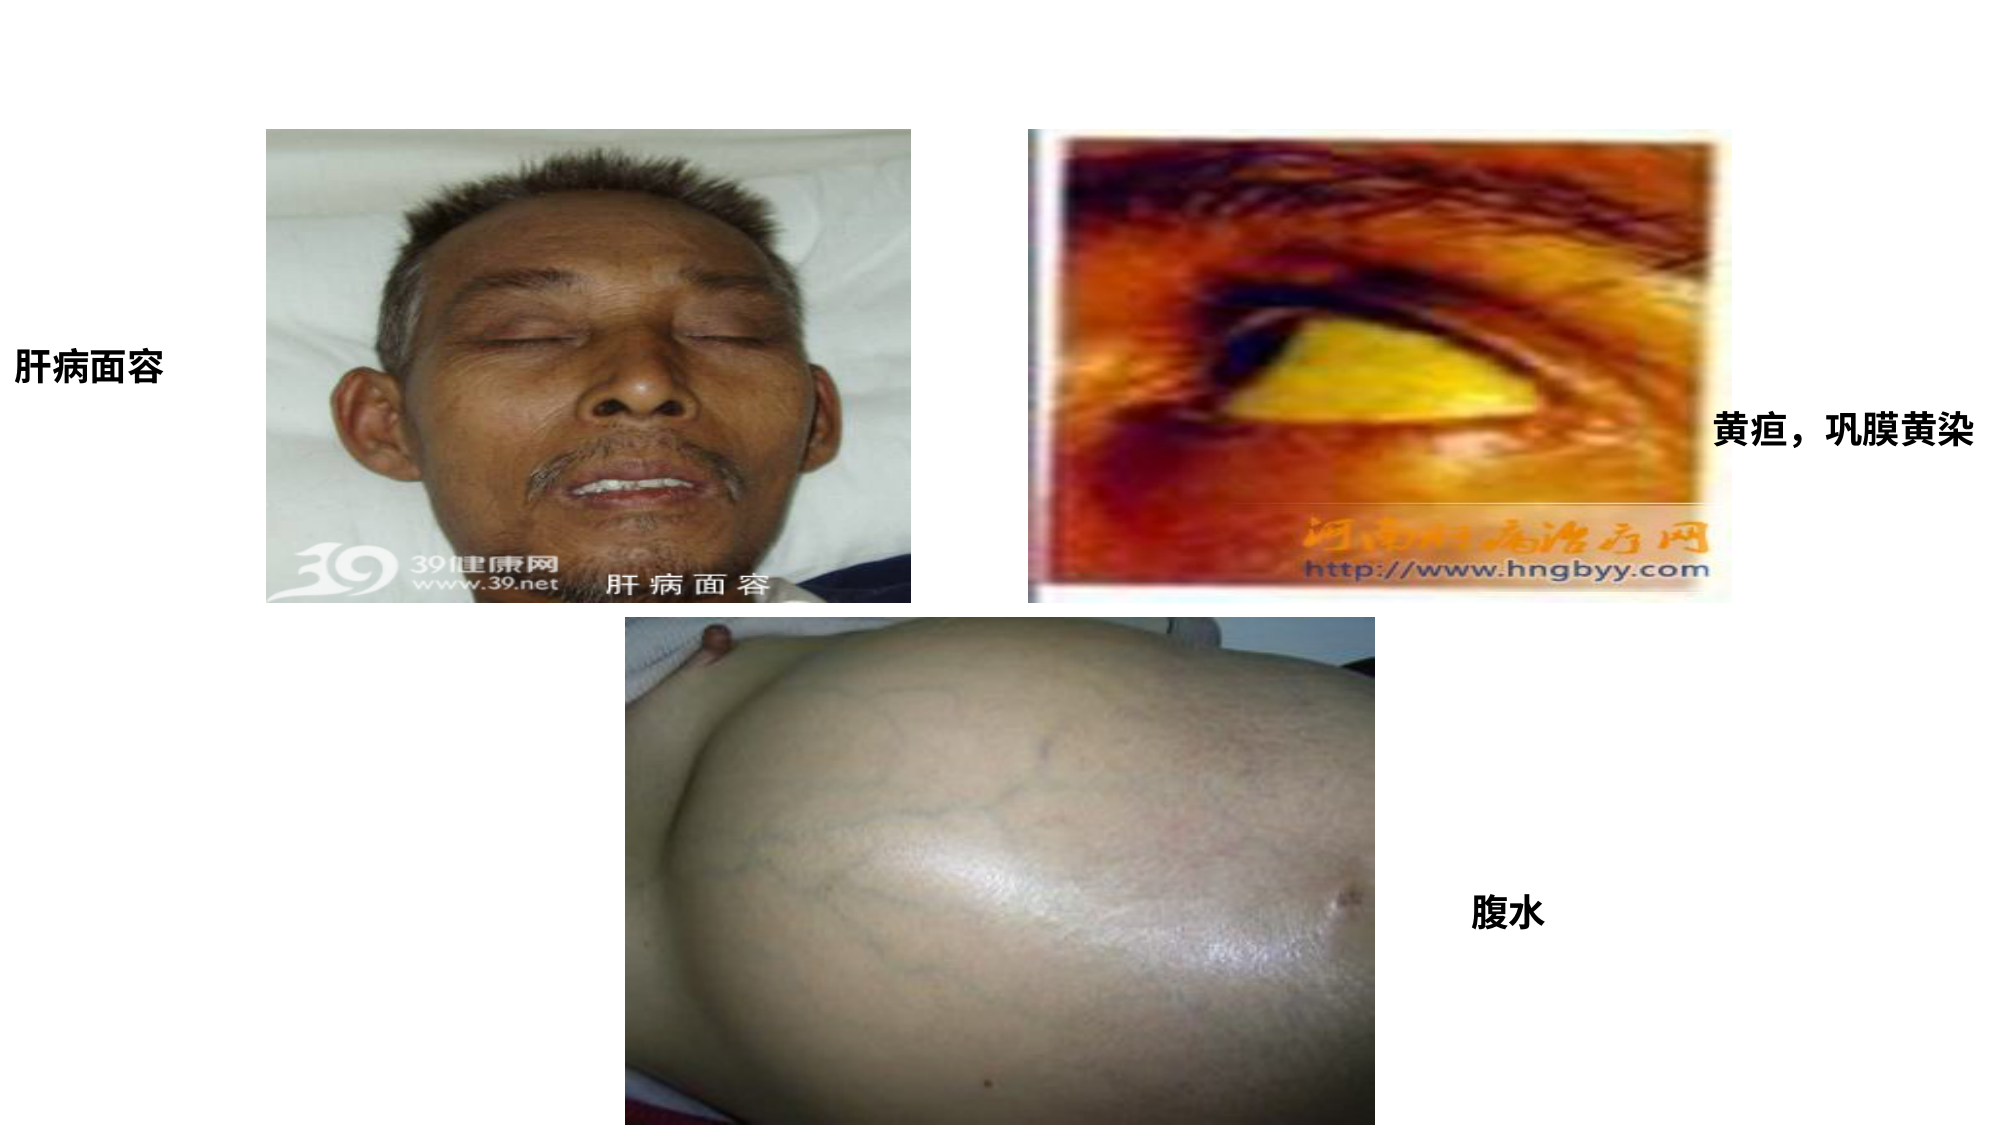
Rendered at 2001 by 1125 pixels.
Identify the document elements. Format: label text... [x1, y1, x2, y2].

text_box 肝病面容 [0, 335, 266, 396]
text_box 腹水 [1456, 881, 1773, 941]
picture [1028, 129, 1732, 603]
picture [625, 617, 1375, 1125]
picture [266, 129, 911, 603]
text_box 黄疸，巩膜黄染 [1732, 398, 2000, 459]
